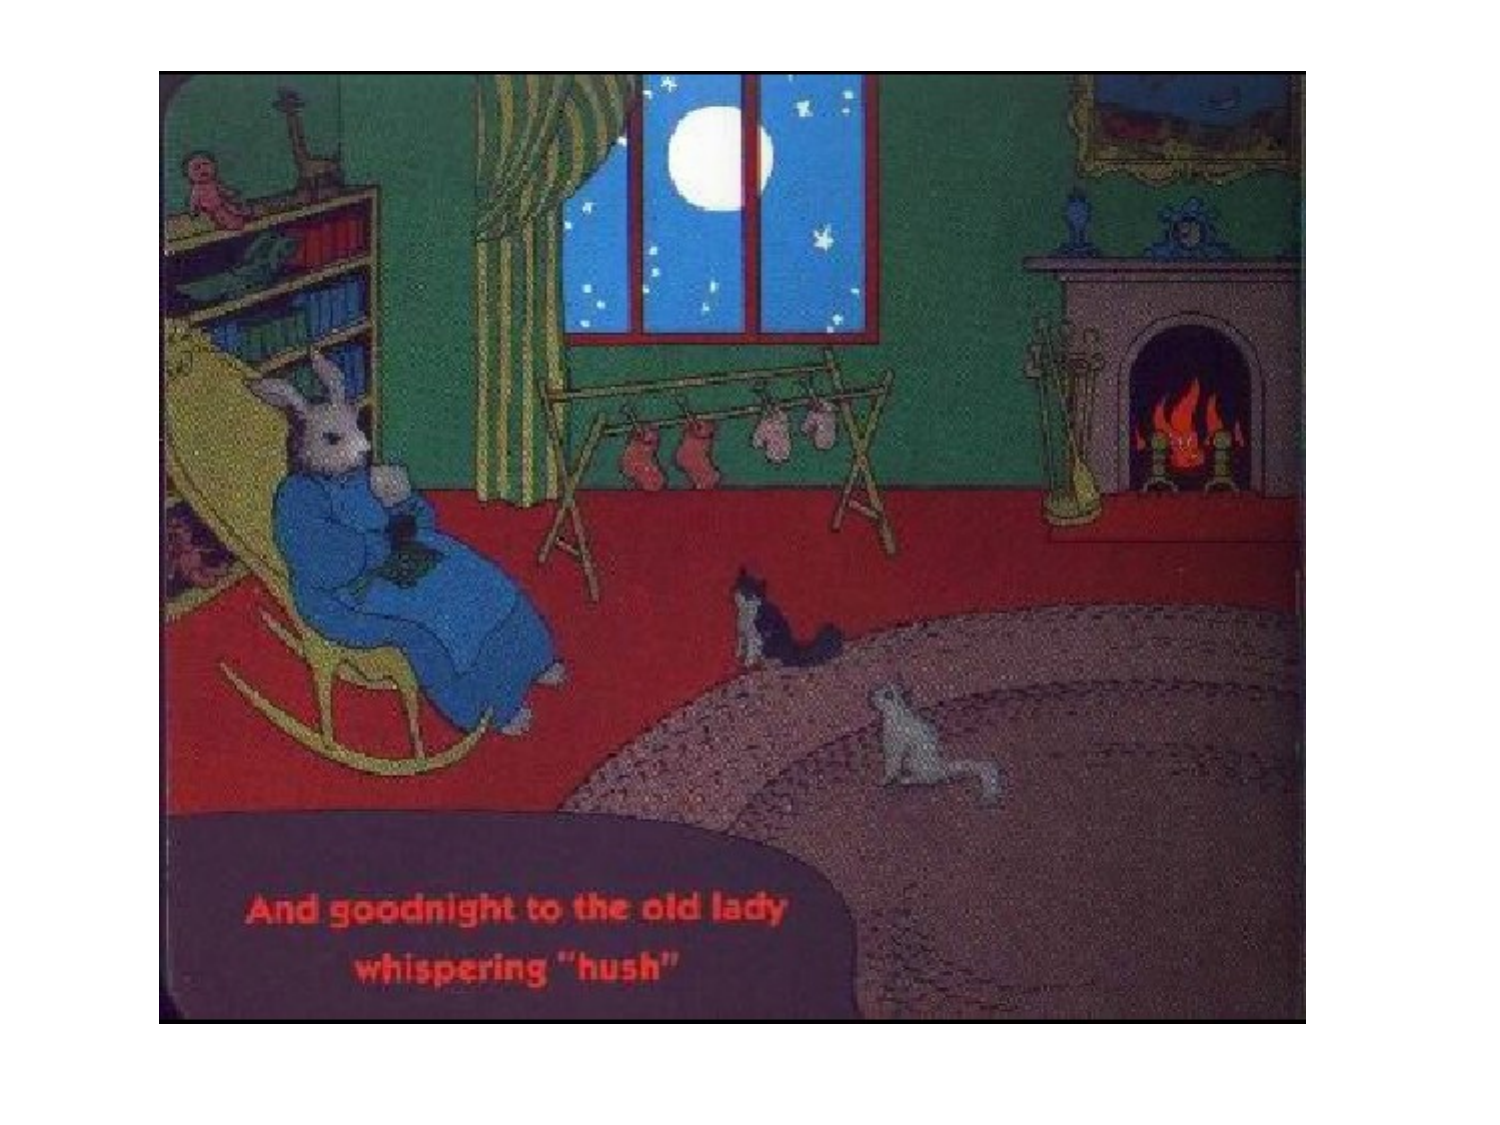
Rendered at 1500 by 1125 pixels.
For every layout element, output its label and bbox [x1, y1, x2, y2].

picture [159, 71, 1306, 1024]
